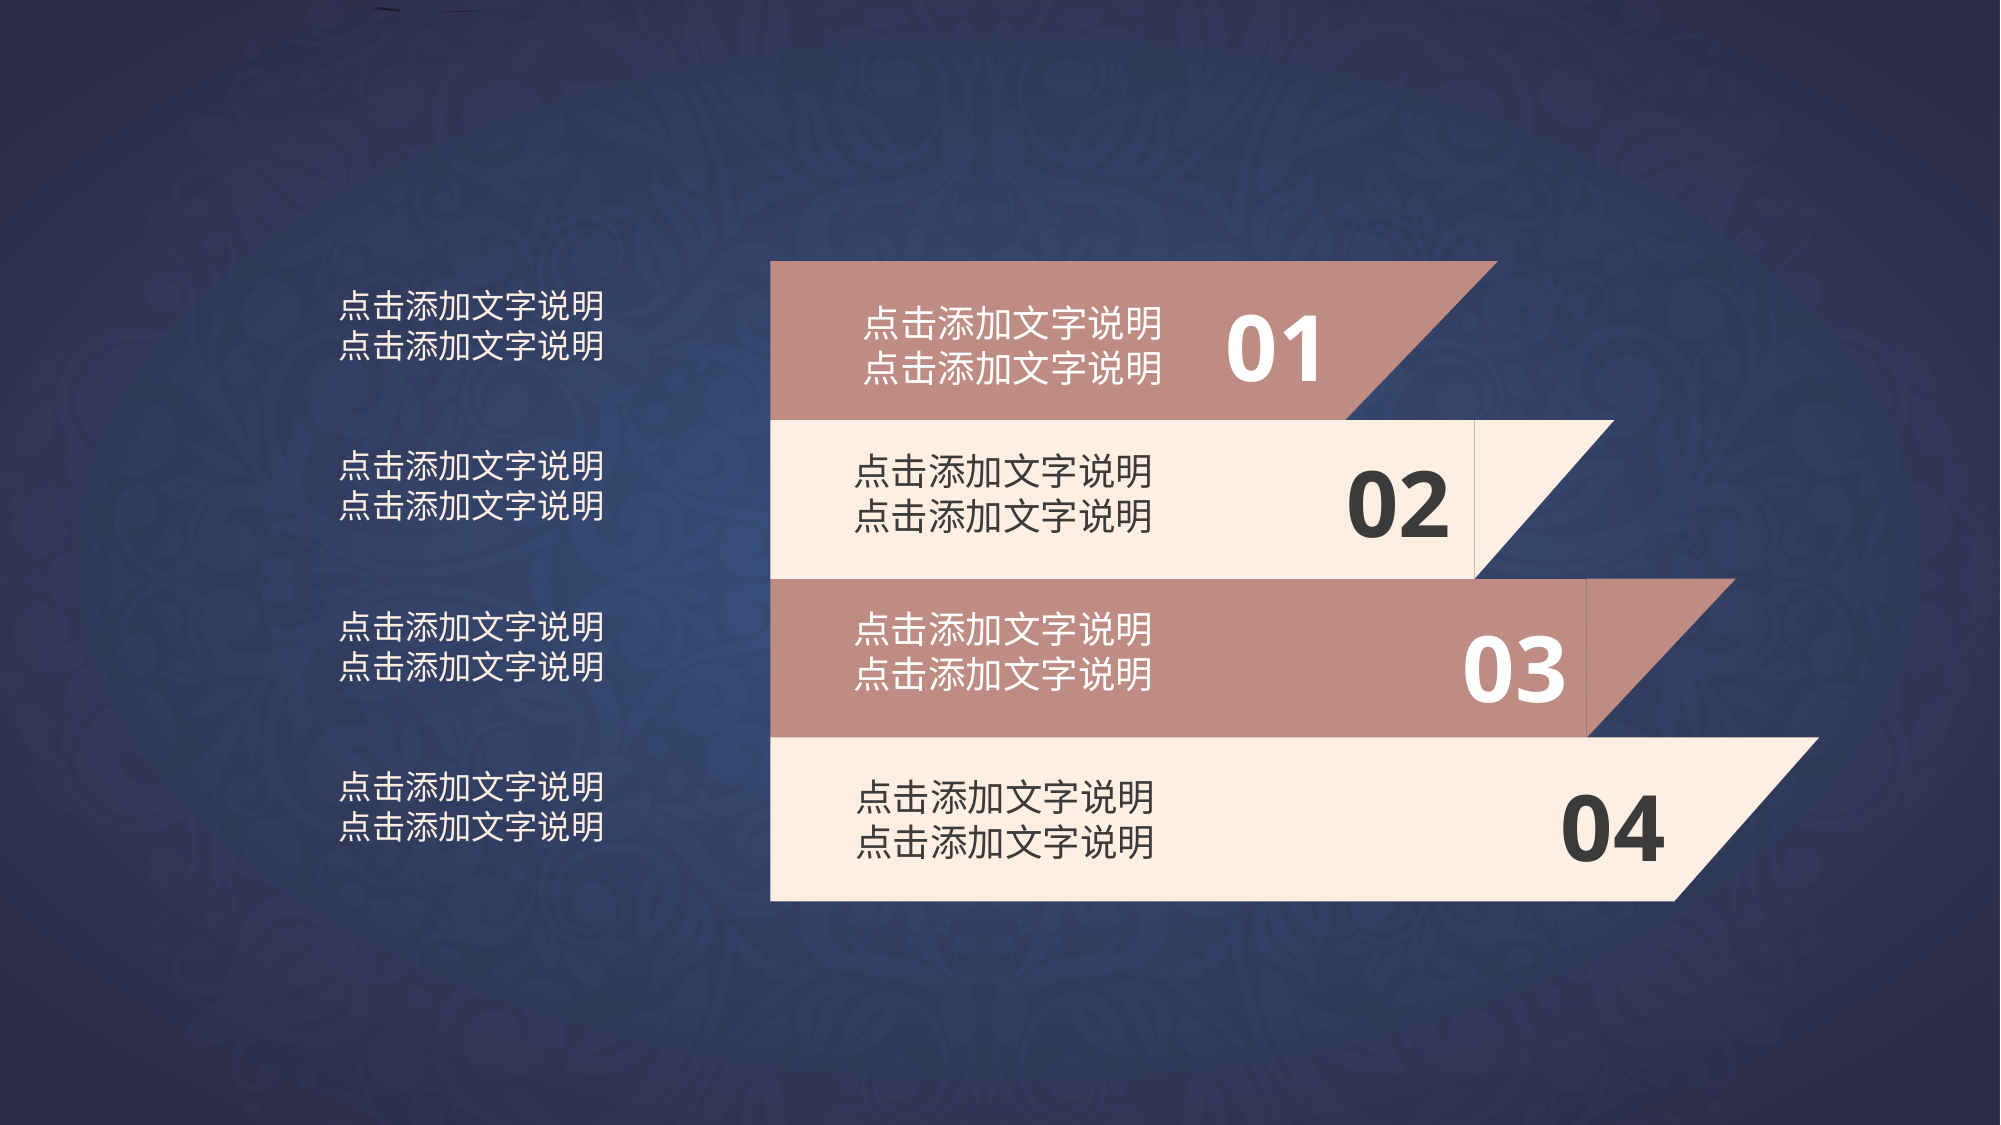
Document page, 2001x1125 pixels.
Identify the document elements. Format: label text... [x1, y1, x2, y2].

picture [0, 0, 2000, 1125]
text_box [770, 578, 1736, 737]
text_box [770, 420, 1615, 578]
text_box 点击添加文字说明 点击添加文字说明 [323, 277, 620, 373]
text_box 点击添加文字说明 点击添加文字说明 [323, 598, 620, 694]
text_box 点击添加文字说明 点击添加文字说明 [323, 438, 620, 533]
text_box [770, 737, 1819, 902]
text_box 点击添加文字说明 点击添加文字说明 [323, 758, 620, 854]
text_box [770, 261, 1498, 420]
